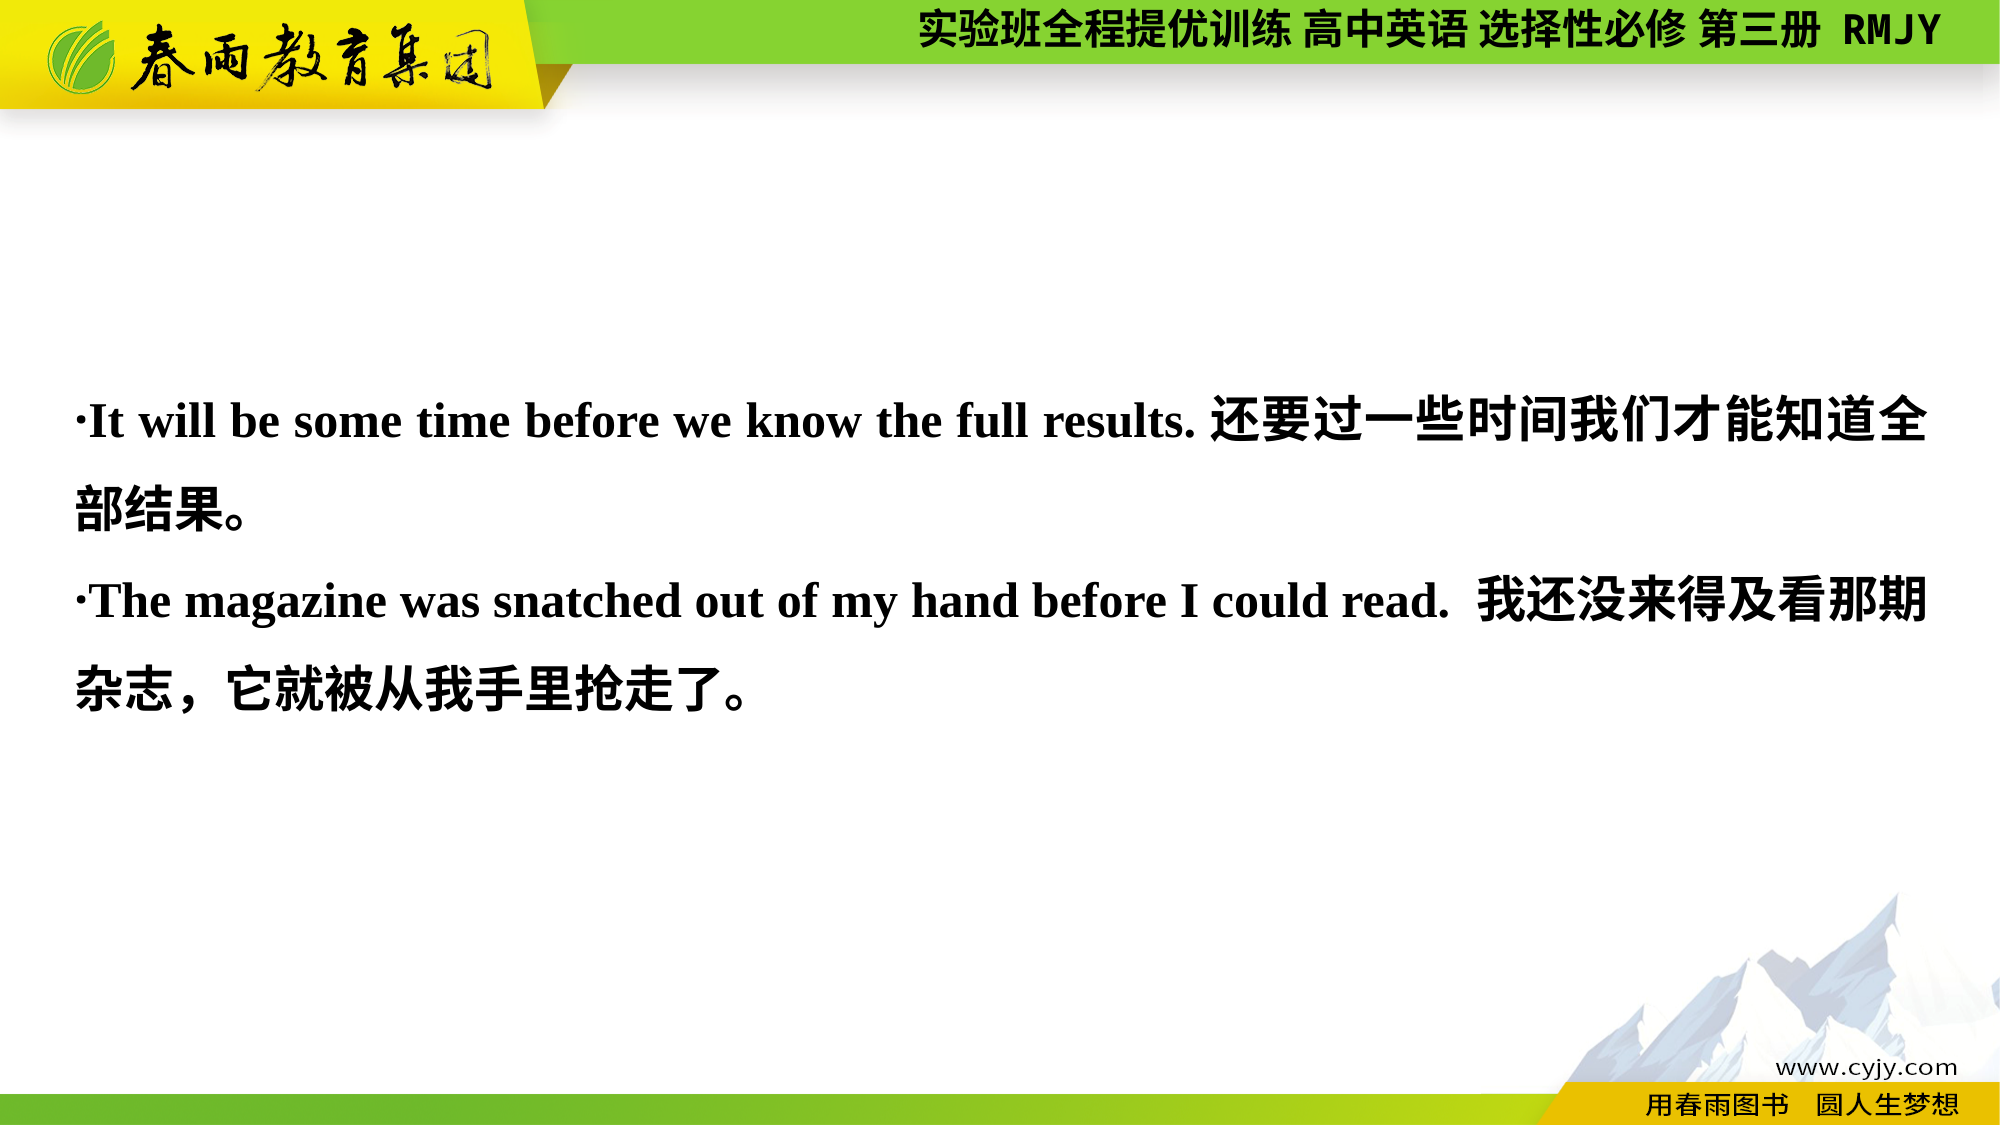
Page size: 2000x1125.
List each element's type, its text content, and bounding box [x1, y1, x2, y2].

list ·It will be some time before we know the full results.还要过一些时间我们才能知道全部结果。 ·The magazine was snatched out of my hand before I could read. 我还没来得及看那期杂志，它就被从我手里抢走了。 [59, 349, 1944, 717]
picture [0, 0, 2000, 1125]
